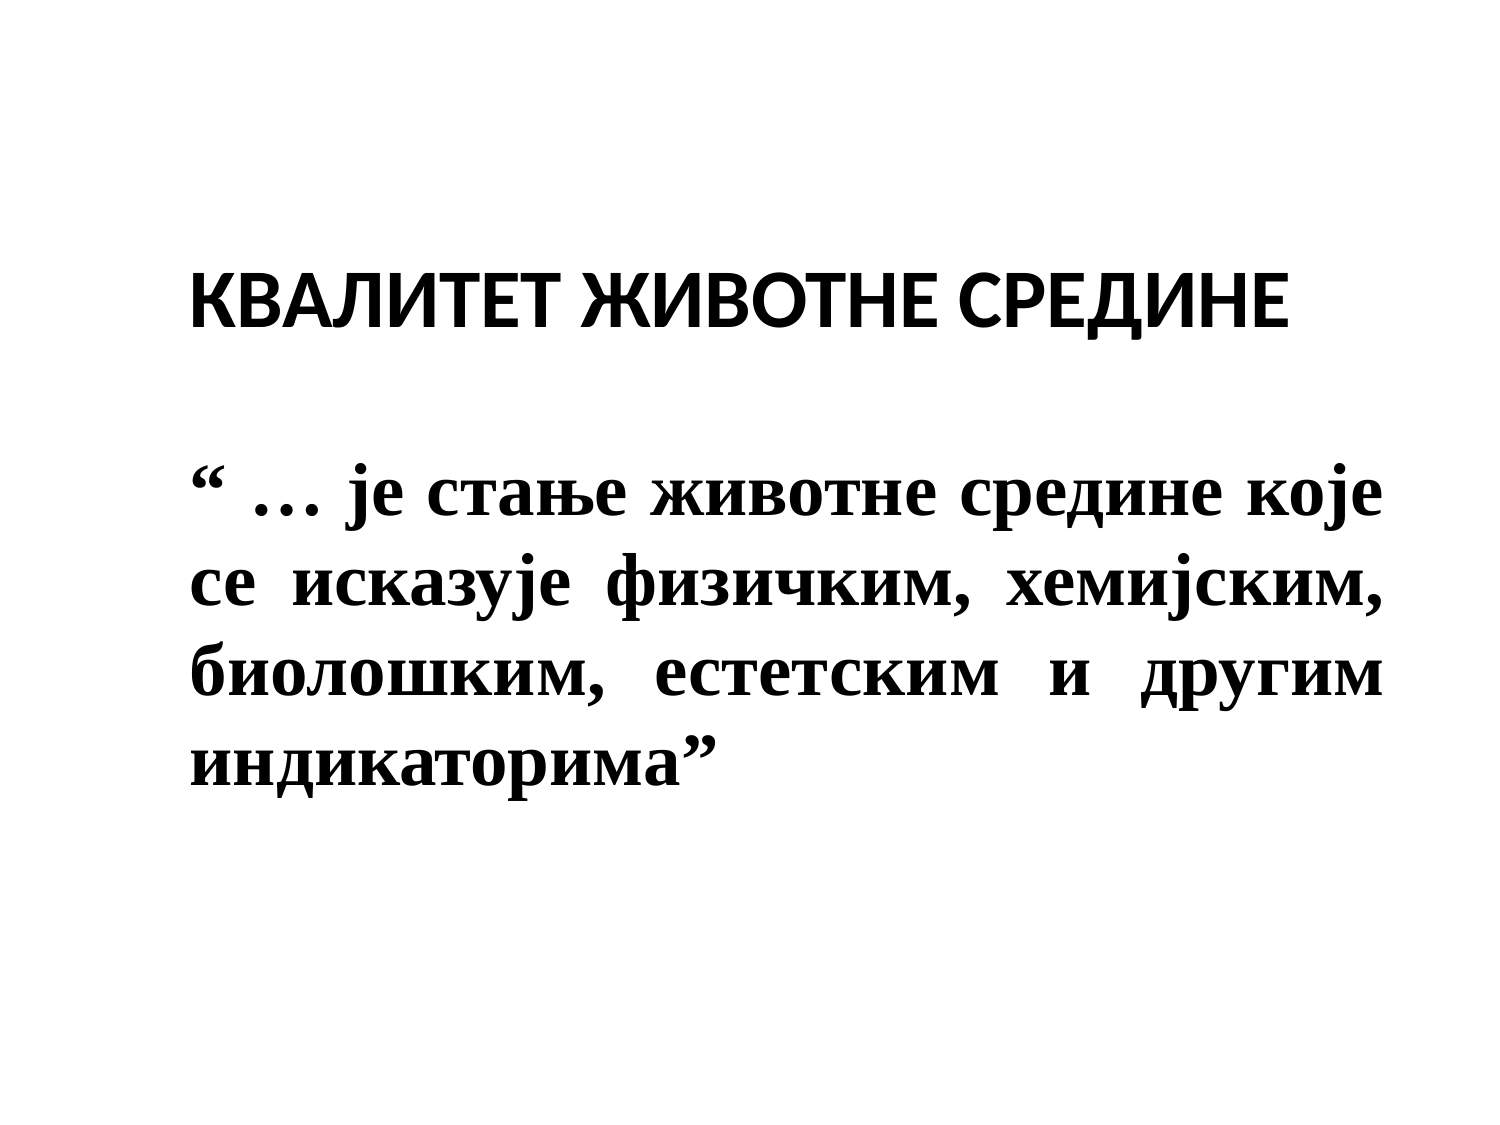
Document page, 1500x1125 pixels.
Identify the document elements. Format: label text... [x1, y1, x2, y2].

text_box “ … је стање животне средине које се исказује физичким, хемијским, биолошким, естетским и другим индикаторима” [174, 432, 1400, 808]
title КВАЛИТЕТ ЖИВОТНЕ СРЕДИНЕ [175, 200, 1450, 388]
